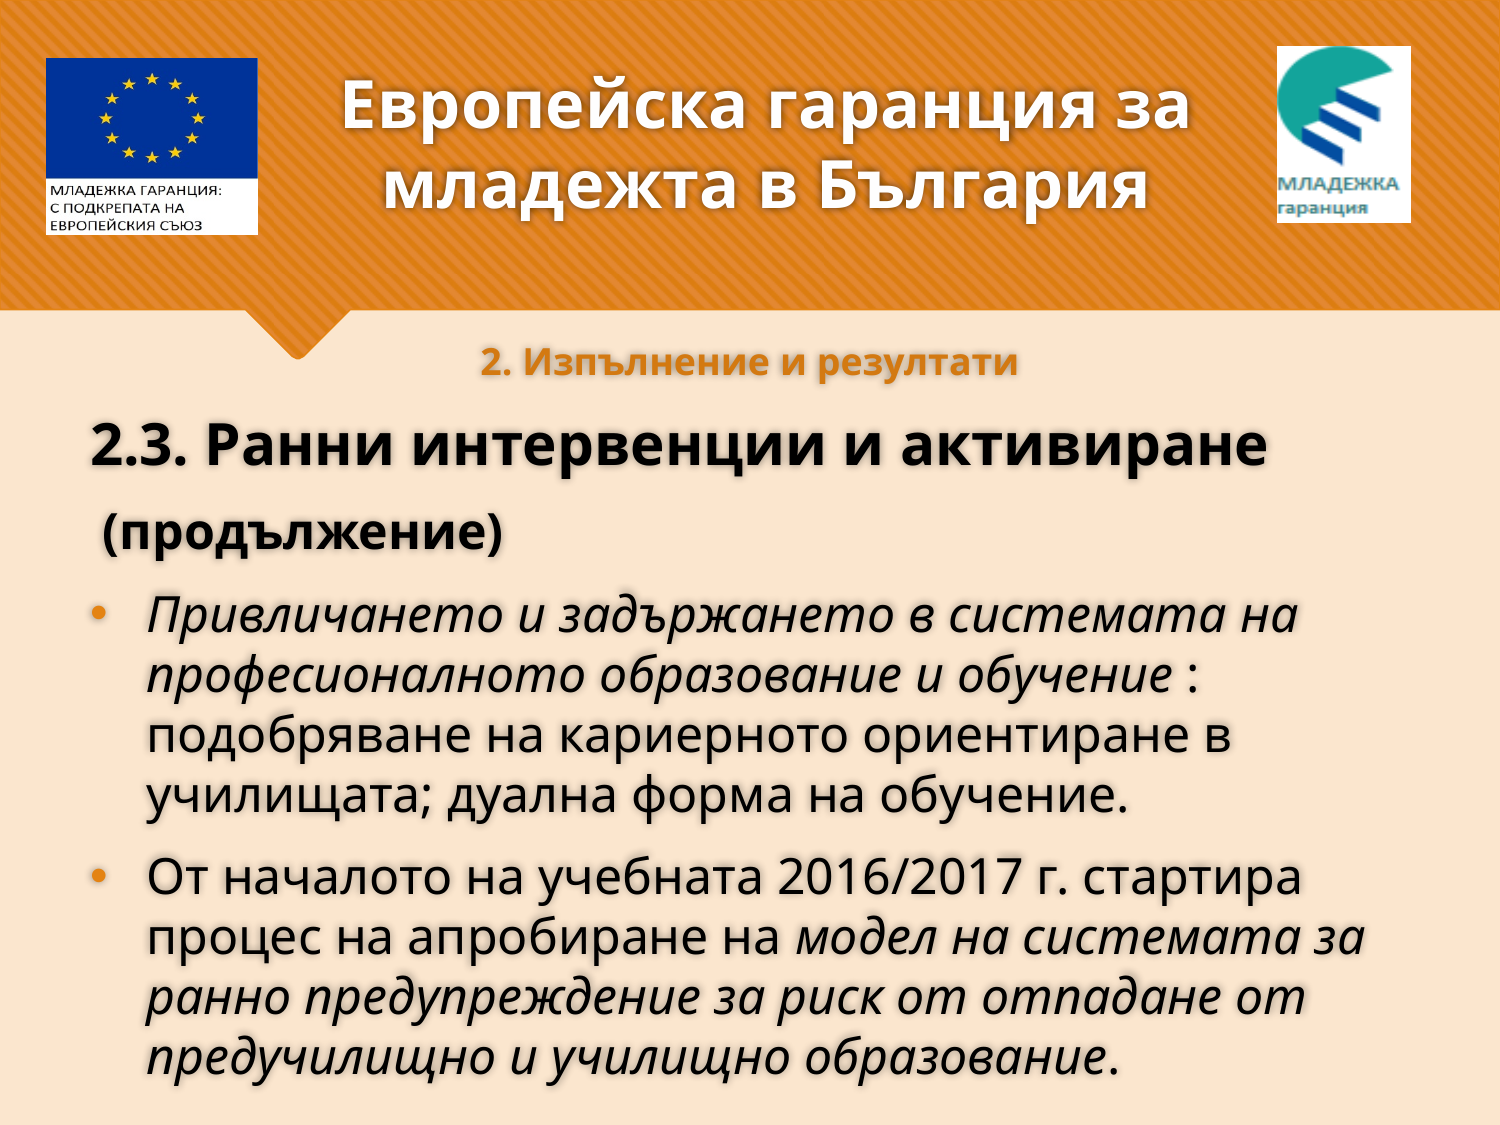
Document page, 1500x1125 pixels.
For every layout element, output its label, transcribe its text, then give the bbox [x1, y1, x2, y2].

list 2. Изпълнение и резултати 2.3. Ранни интервенции и активиране (продължение) Привличането и задържането в системата на професионалното образование и обучение : подобряване на кариерното ориентиране в училищата; дуална форма на обучение. От началото на учебната 2016/2017 г. стартира процес на апробиране на модел на системата за ранно предупреждение за риск от отпадане от предучилищно и училищно образование. [75, 302, 1425, 1125]
picture [1277, 46, 1411, 223]
picture [46, 58, 258, 235]
title Европейска гаранция за младежта в България [320, 101, 1231, 230]
